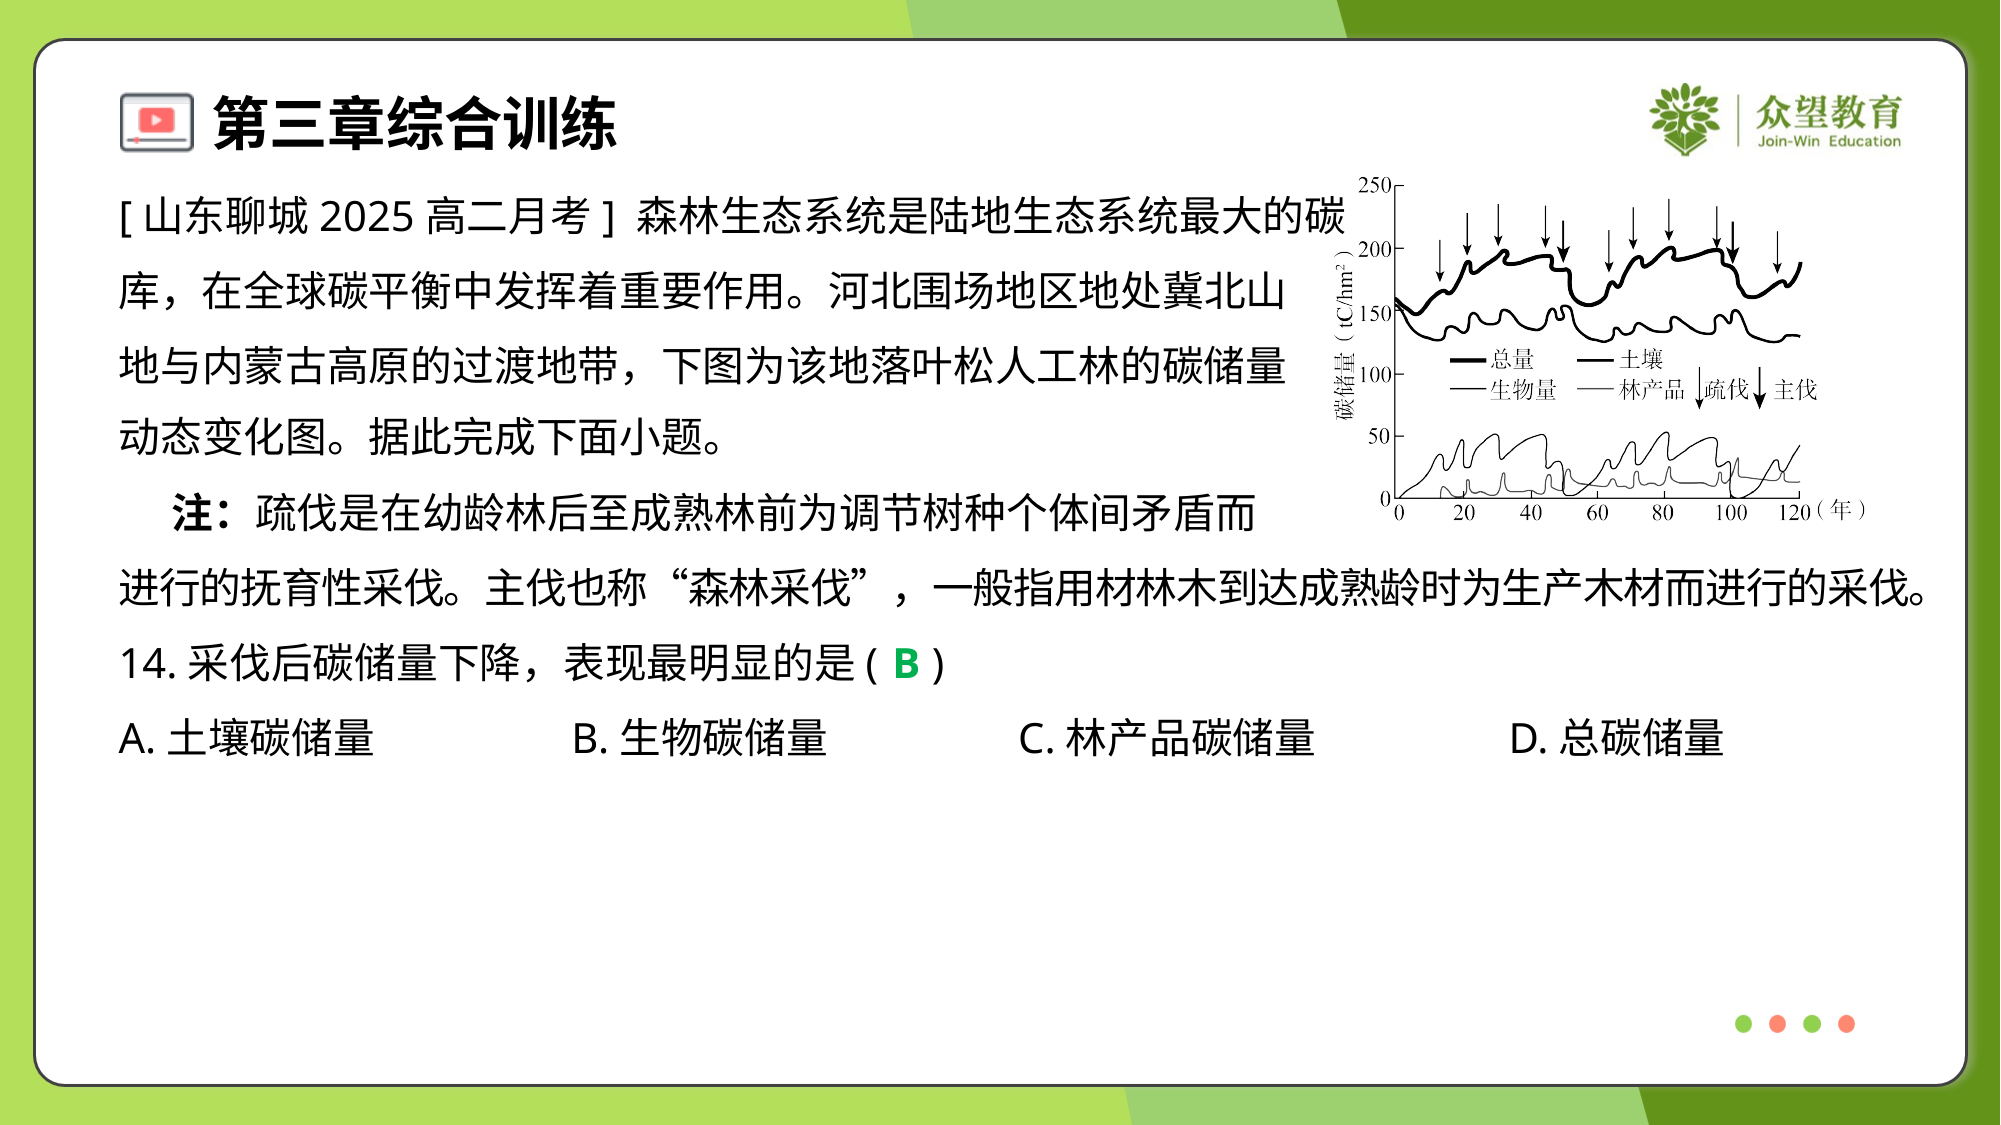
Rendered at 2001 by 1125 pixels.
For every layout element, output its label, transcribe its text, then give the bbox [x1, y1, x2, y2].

text_box B [877, 612, 936, 680]
text_box A.土壤碳储量 B.生物碳储量 C.林产品碳储量 D.总碳储量 [118, 687, 1883, 754]
text_box 进行的抚育性采伐。主伐也称“森林采伐”，一般指用材林木到达成熟龄时为生产木材而进行的采伐。 [118, 537, 1883, 604]
text_box 14.采伐后碳储量下降，表现最明显的是( ) [936, 612, 1883, 679]
text_box [山东聊城2025高二月考] 森林生态系统是陆地生态系统最大的碳 库，在全球碳平衡中发挥着重要作用。河北围场地区地处冀北山 地与内蒙古高原的过渡地带，下图为该地落叶松人工林的碳储量 动态变化图。据此完成下面小题。 [118, 164, 1313, 454]
text_box 14.采伐后碳储量下降，表现最明显的是( ) [118, 612, 877, 679]
picture [0, 0, 2000, 1125]
text_box 注：疏伐是在幼龄林后至成熟林前为调节树种个体间矛盾而 [118, 462, 1313, 529]
